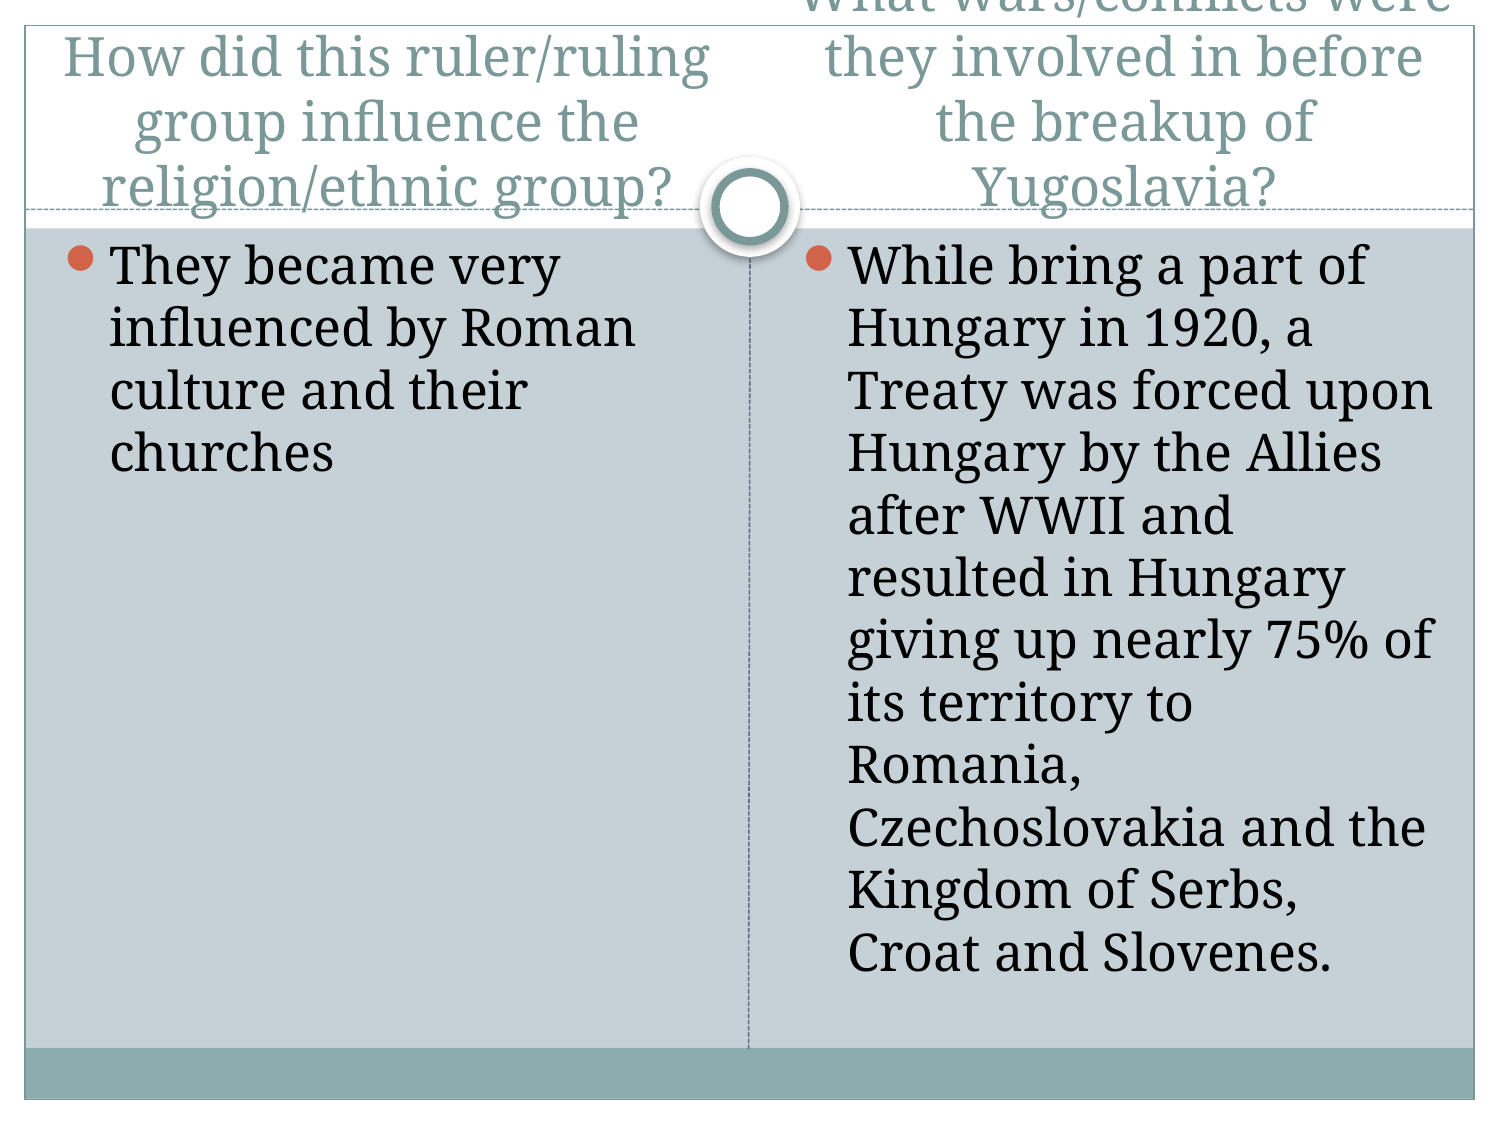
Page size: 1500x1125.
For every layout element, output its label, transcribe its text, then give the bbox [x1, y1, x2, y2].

title How did this ruler/ruling group influence the religion/ethnic group? [37, 37, 738, 225]
list They became very influenced by Roman culture and their churches [49, 224, 712, 993]
text_box What wars/conflicts were they involved in before the breakup of Yugoslavia? [774, 37, 1475, 225]
list While bring a part of Hungary in 1920, a Treaty was forced upon Hungary by the Allies after WWII and resulted in Hungary giving up nearly 75% of its territory to Romania, Czechoslovakia and the Kingdom of Serbs, Croat and Slovenes. [787, 225, 1450, 993]
